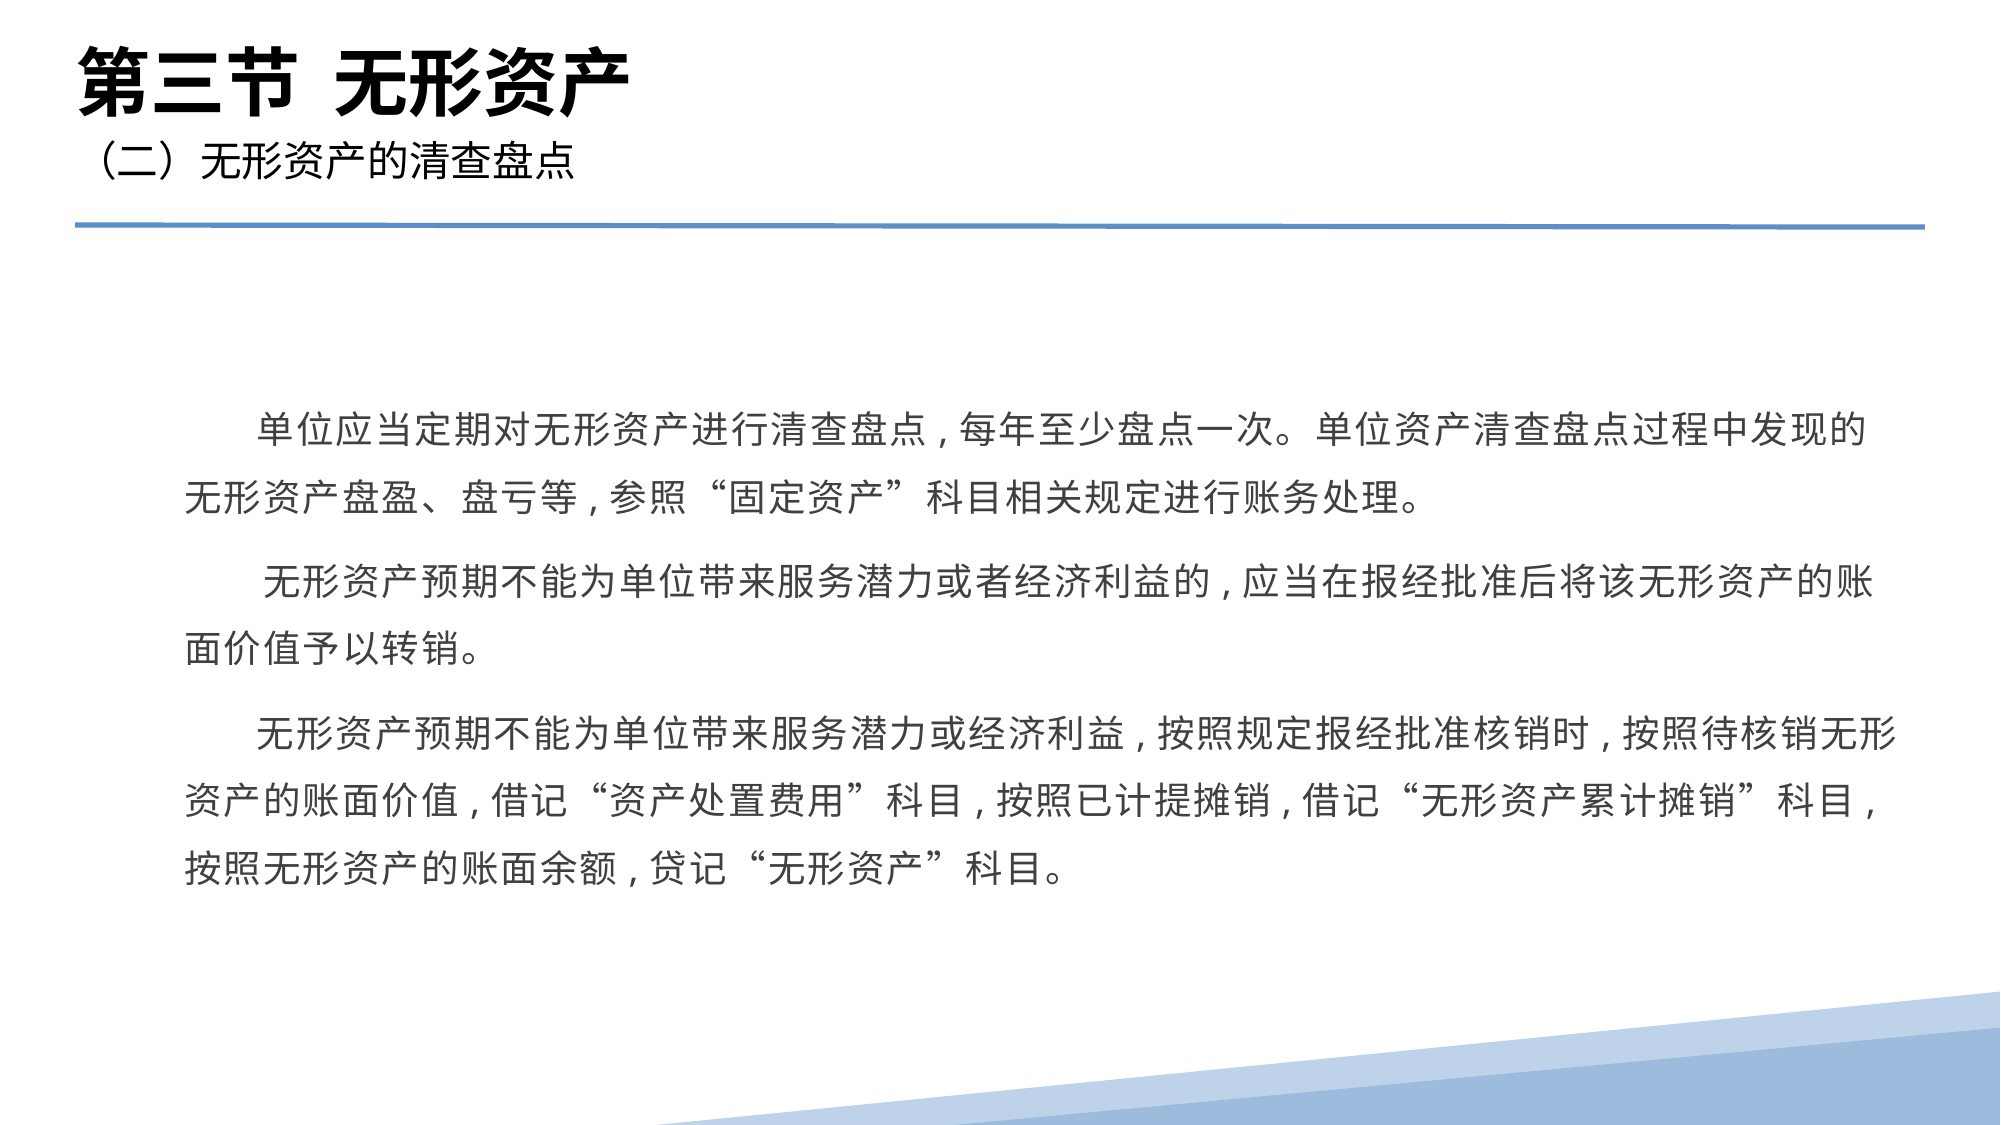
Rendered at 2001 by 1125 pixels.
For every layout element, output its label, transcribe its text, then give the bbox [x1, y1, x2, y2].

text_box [656, 991, 2000, 1125]
text_box 单位应当定期对无形资产进行清查盘点,每年至少盘点一次。单位资产清查盘点过程中发现的无形资产盘盈、盘亏等,参照“固定资产”科目相关规定进行账务处理。 无形资产预期不能为单位带来服务潜力或者经济利益的,应当在报经批准后将该无形资产的账面价值予以转销。 无形资产预期不能为单位带来服务潜力或经济利益,按照规定报经批准核销时,按照待核销无形资产的账面价值,借记“资产处置费用”科目,按照已计提摊销,借记“无形资产累计摊销”科目,按照无形资产的账面余额,贷记“无形资产”科目。 [173, 228, 1913, 1056]
text_box 第三节 无形资产 [75, 24, 1925, 124]
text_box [74, 224, 1925, 228]
text_box 单位应当定期对无形资产进行清查盘点,每年至少盘点一次。单位资产清查盘点过程中发现的无形资产盘盈、盘亏等,参照“固定资产”科目相关规定进行账务处理。 无形资产预期不能为单位带来服务潜力或者经济利益的,应当在报经批准后将该无形资产的账面价值予以转销。 无形资产预期不能为单位带来服务潜力或经济利益,按照规定报经批准核销时,按照待核销无形资产的账面价值,借记“资产处置费用”科目,按照已计提摊销,借记“无形资产累计摊销”科目,按照无形资产的账面余额,贷记“无形资产”科目。 [173, 217, 1913, 224]
text_box （二）无形资产的清查盘点 [75, 124, 1925, 200]
